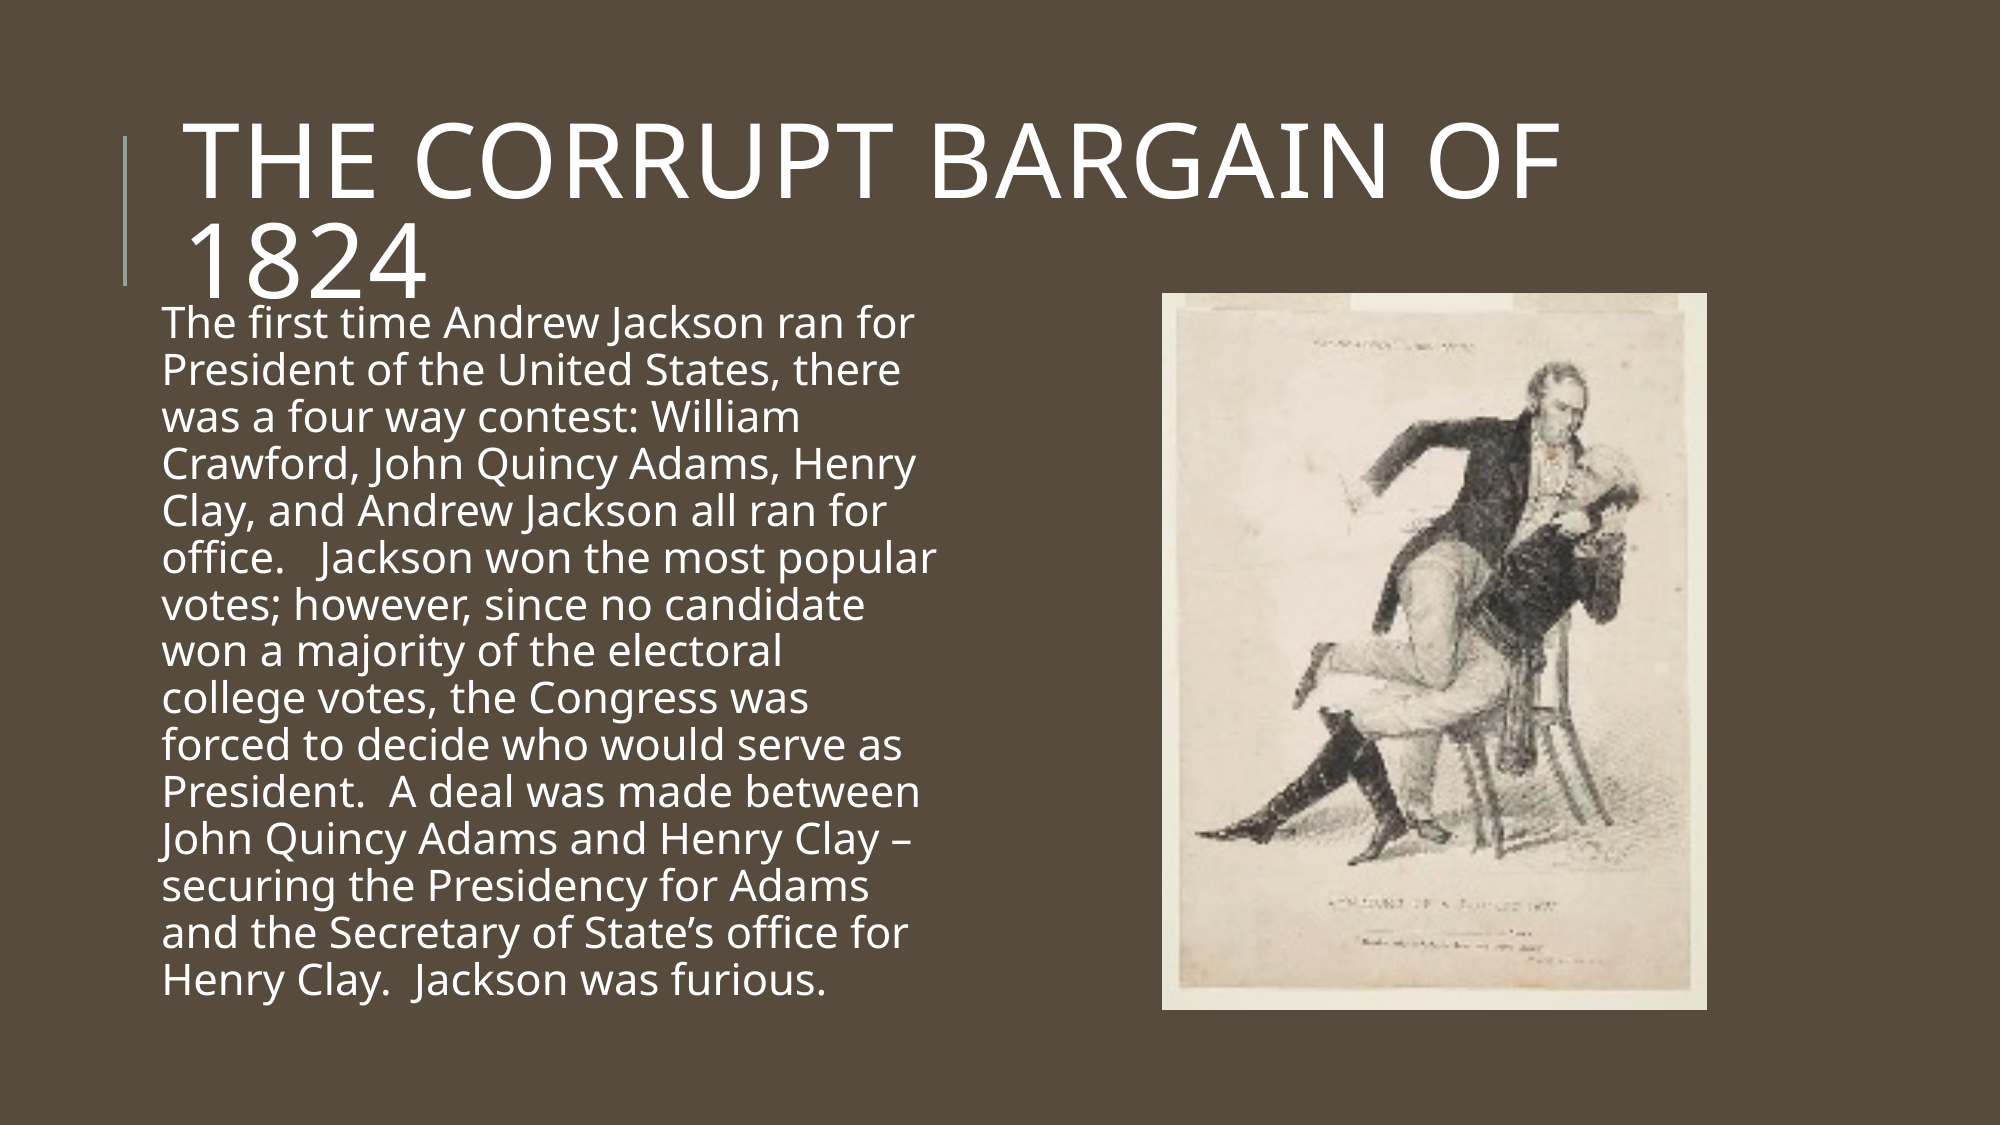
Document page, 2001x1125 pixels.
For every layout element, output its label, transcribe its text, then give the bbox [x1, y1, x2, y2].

title The Corrupt Bargain of 1824 [168, 96, 1763, 342]
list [1162, 293, 1707, 1010]
list The first time Andrew Jackson ran for President of the United States, there was a four way contest: William Crawford, John Quincy Adams, Henry Clay, and Andrew Jackson all ran for office. Jackson won the most popular votes; however, since no candidate won a majority of the electoral college votes, the Congress was forced to decide who would serve as President. A deal was made between John Quincy Adams and Henry Clay – securing the Presidency for Adams and the Secretary of State’s office for Henry Clay. Jackson was furious. [139, 293, 948, 1035]
